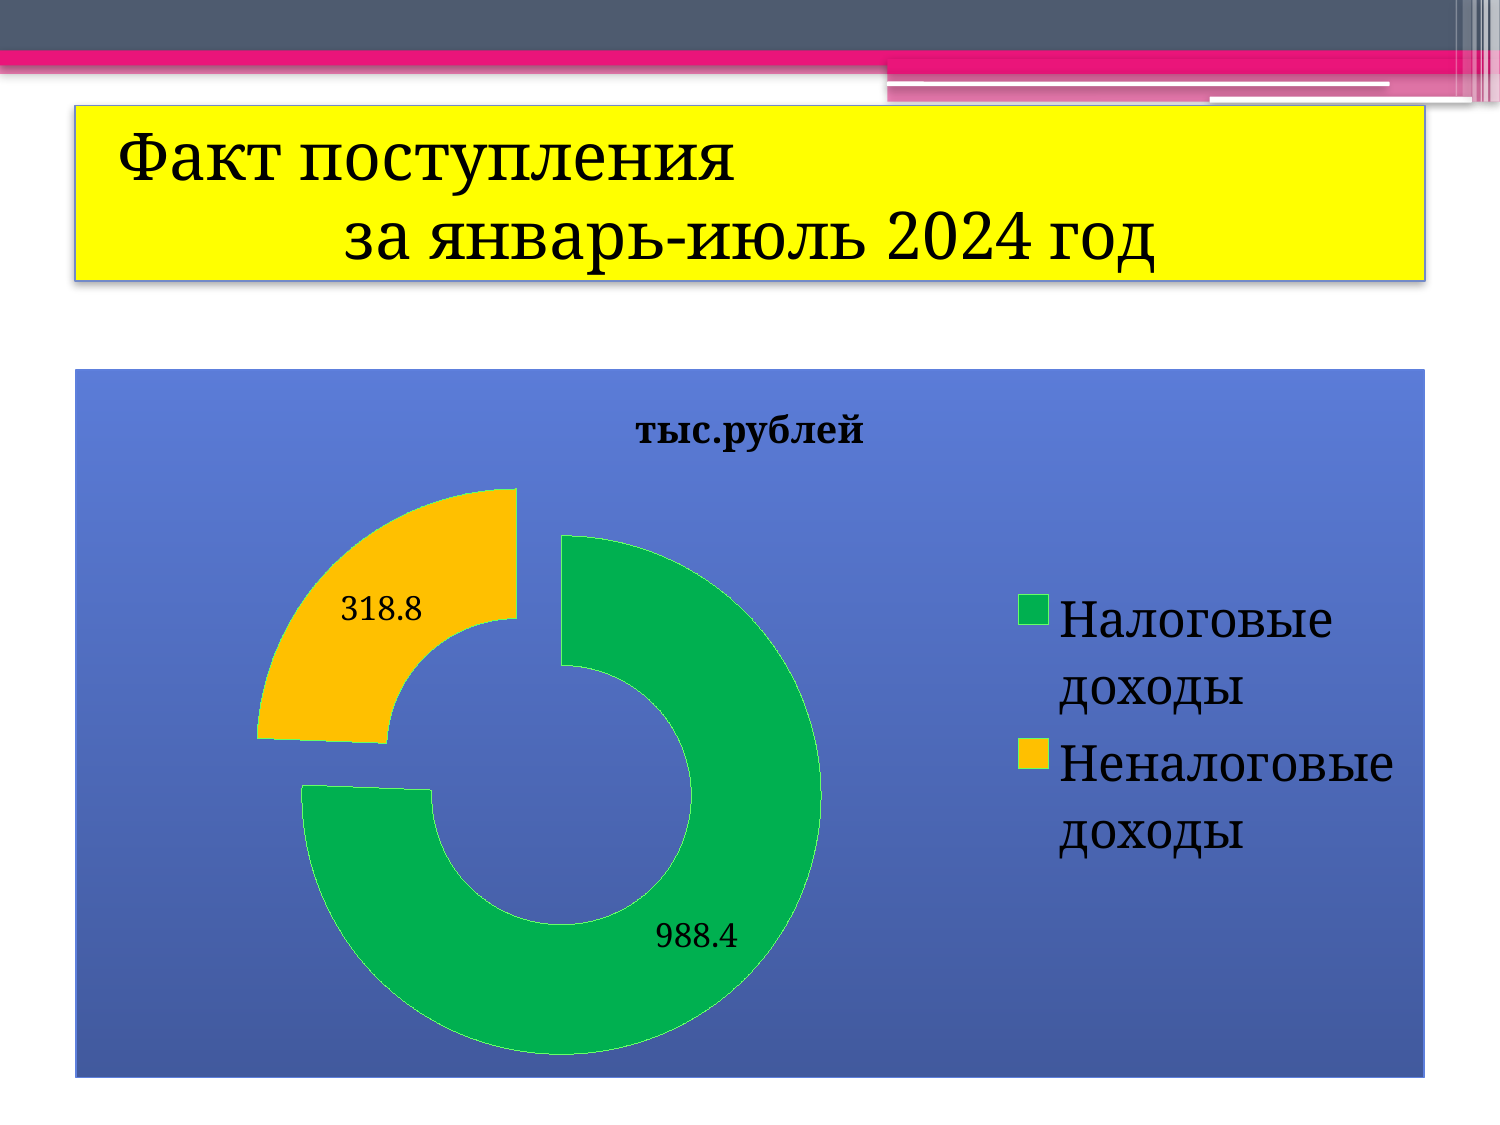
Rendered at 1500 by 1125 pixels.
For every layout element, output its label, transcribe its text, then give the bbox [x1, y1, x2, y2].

chart [74, 368, 1426, 1079]
title Факт поступления за январь-июль 2024 год [74, 105, 1426, 282]
